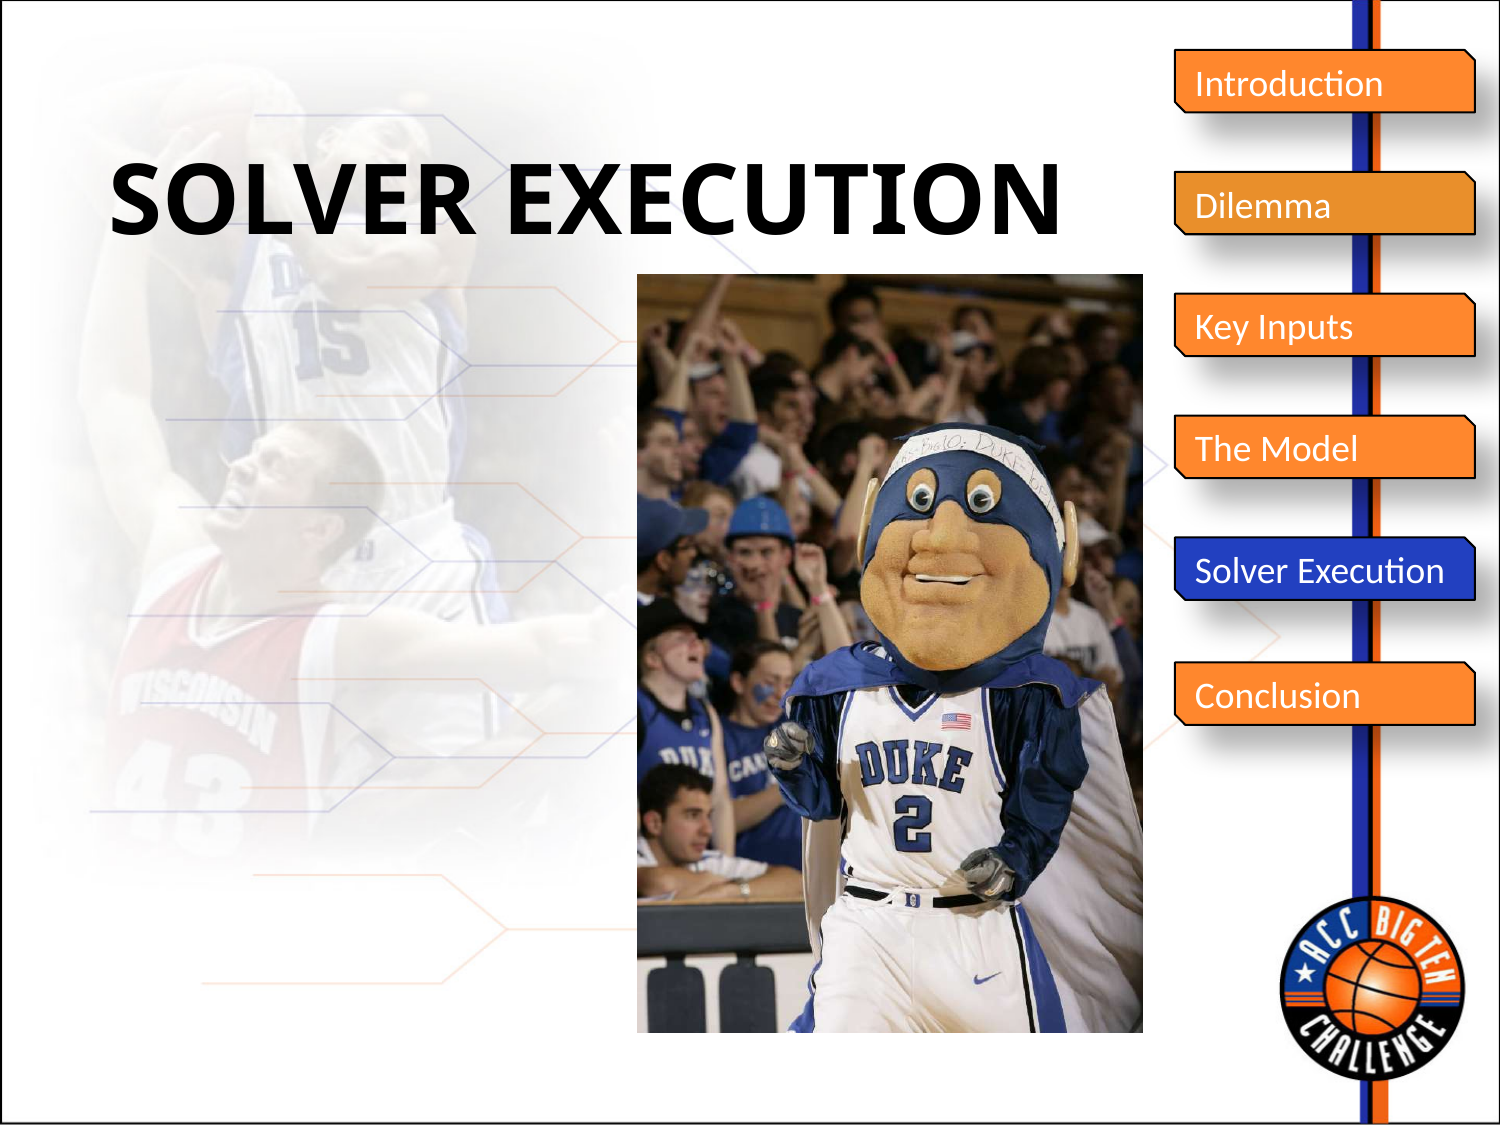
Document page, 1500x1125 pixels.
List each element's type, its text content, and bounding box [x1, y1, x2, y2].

text_box Dilemma [1172, 169, 1478, 237]
text_box Conclusion [1172, 660, 1478, 727]
text_box Solver Execution [1172, 535, 1478, 603]
text_box The Model [1172, 413, 1478, 481]
text_box Key Inputs [1172, 291, 1478, 359]
title SOLVER EXECUTION [0, 74, 1176, 317]
text_box Introduction [1172, 47, 1478, 115]
picture [0, 0, 1500, 1125]
